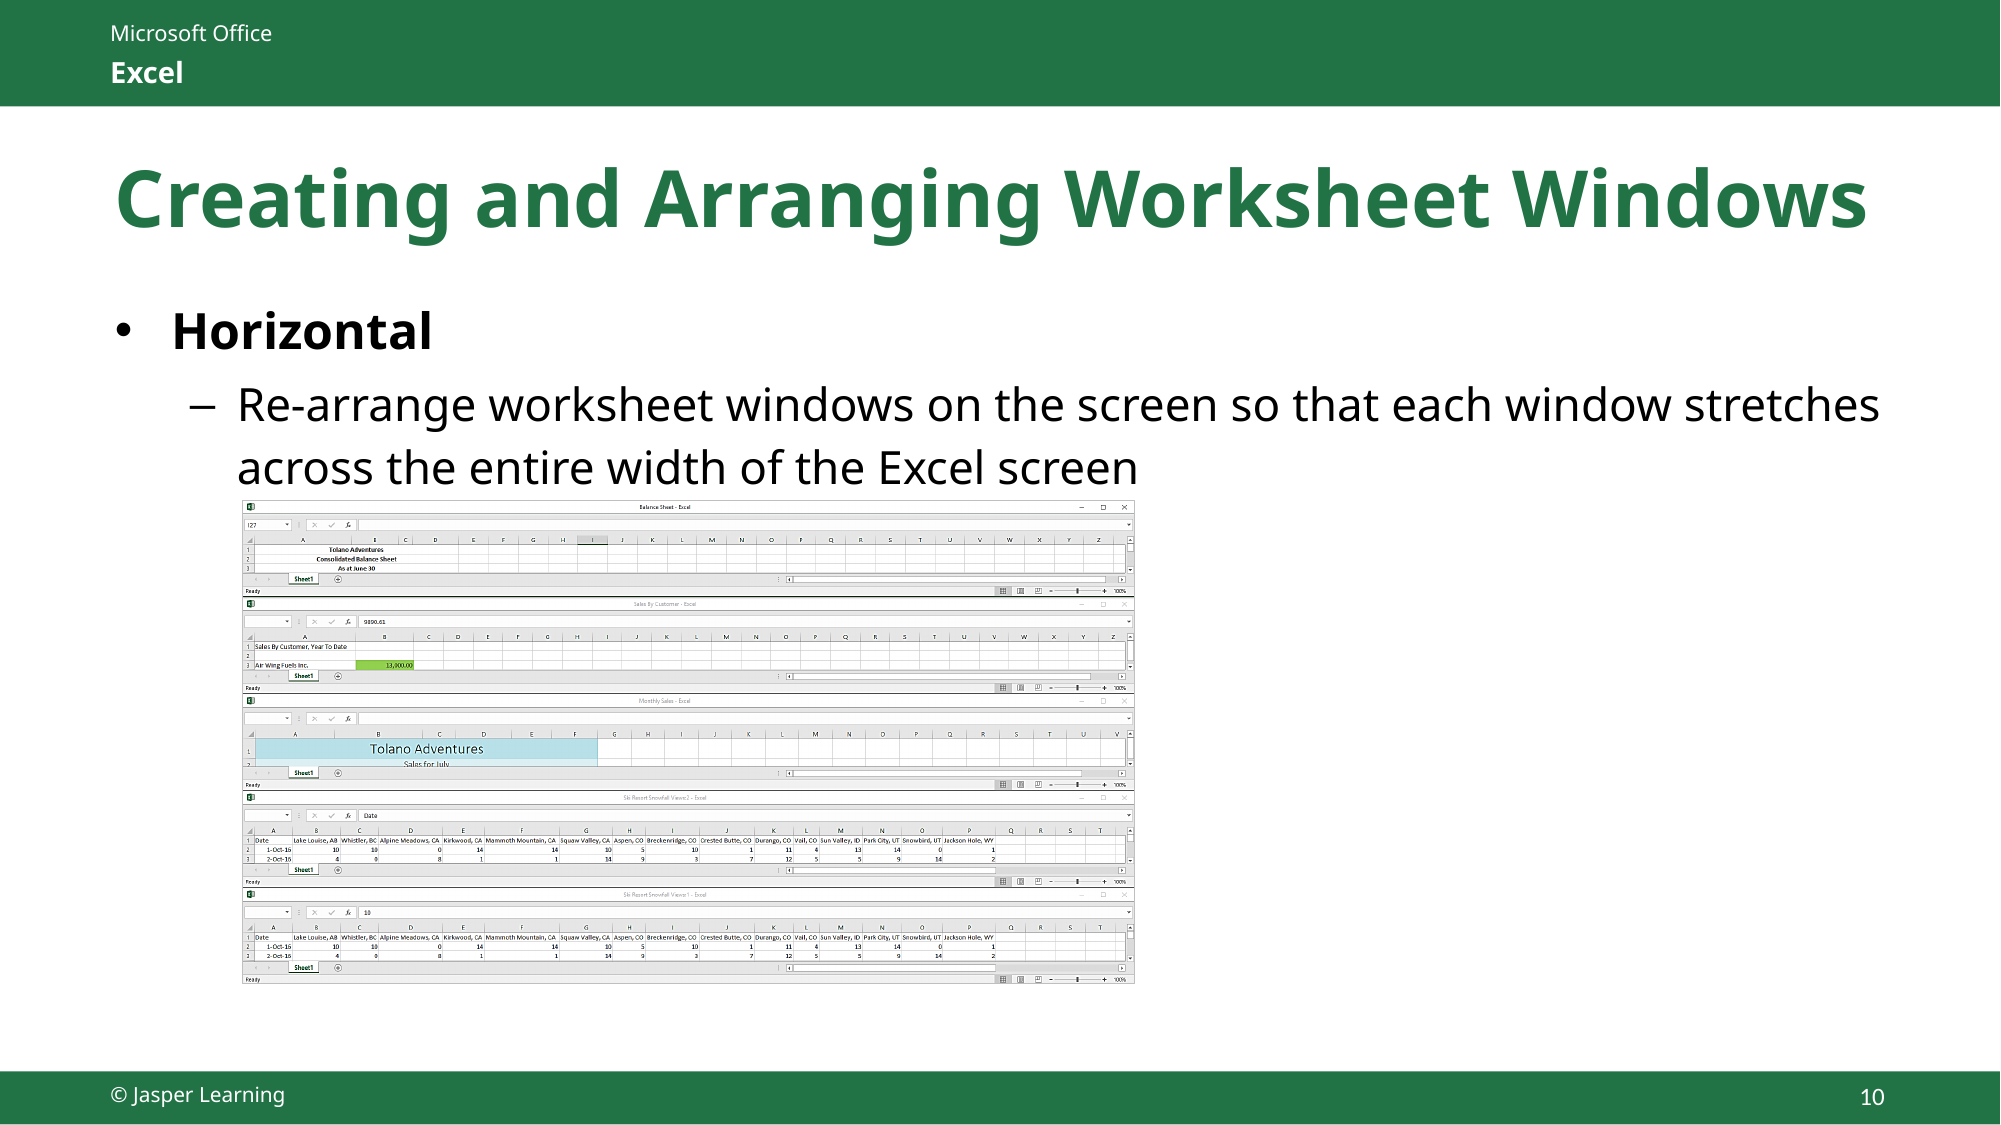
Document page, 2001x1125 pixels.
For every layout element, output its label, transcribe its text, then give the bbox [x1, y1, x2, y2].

title Creating and Arranging Worksheet Windows [99, 130, 1912, 261]
list Horizontal Re-arrange worksheet windows on the screen so that each window stretches across the entire width of the Excel screen [99, 283, 1900, 1026]
footer © Jasper Learning [95, 1065, 729, 1125]
slide_number 10 [1433, 1065, 1900, 1125]
picture [242, 500, 1135, 984]
